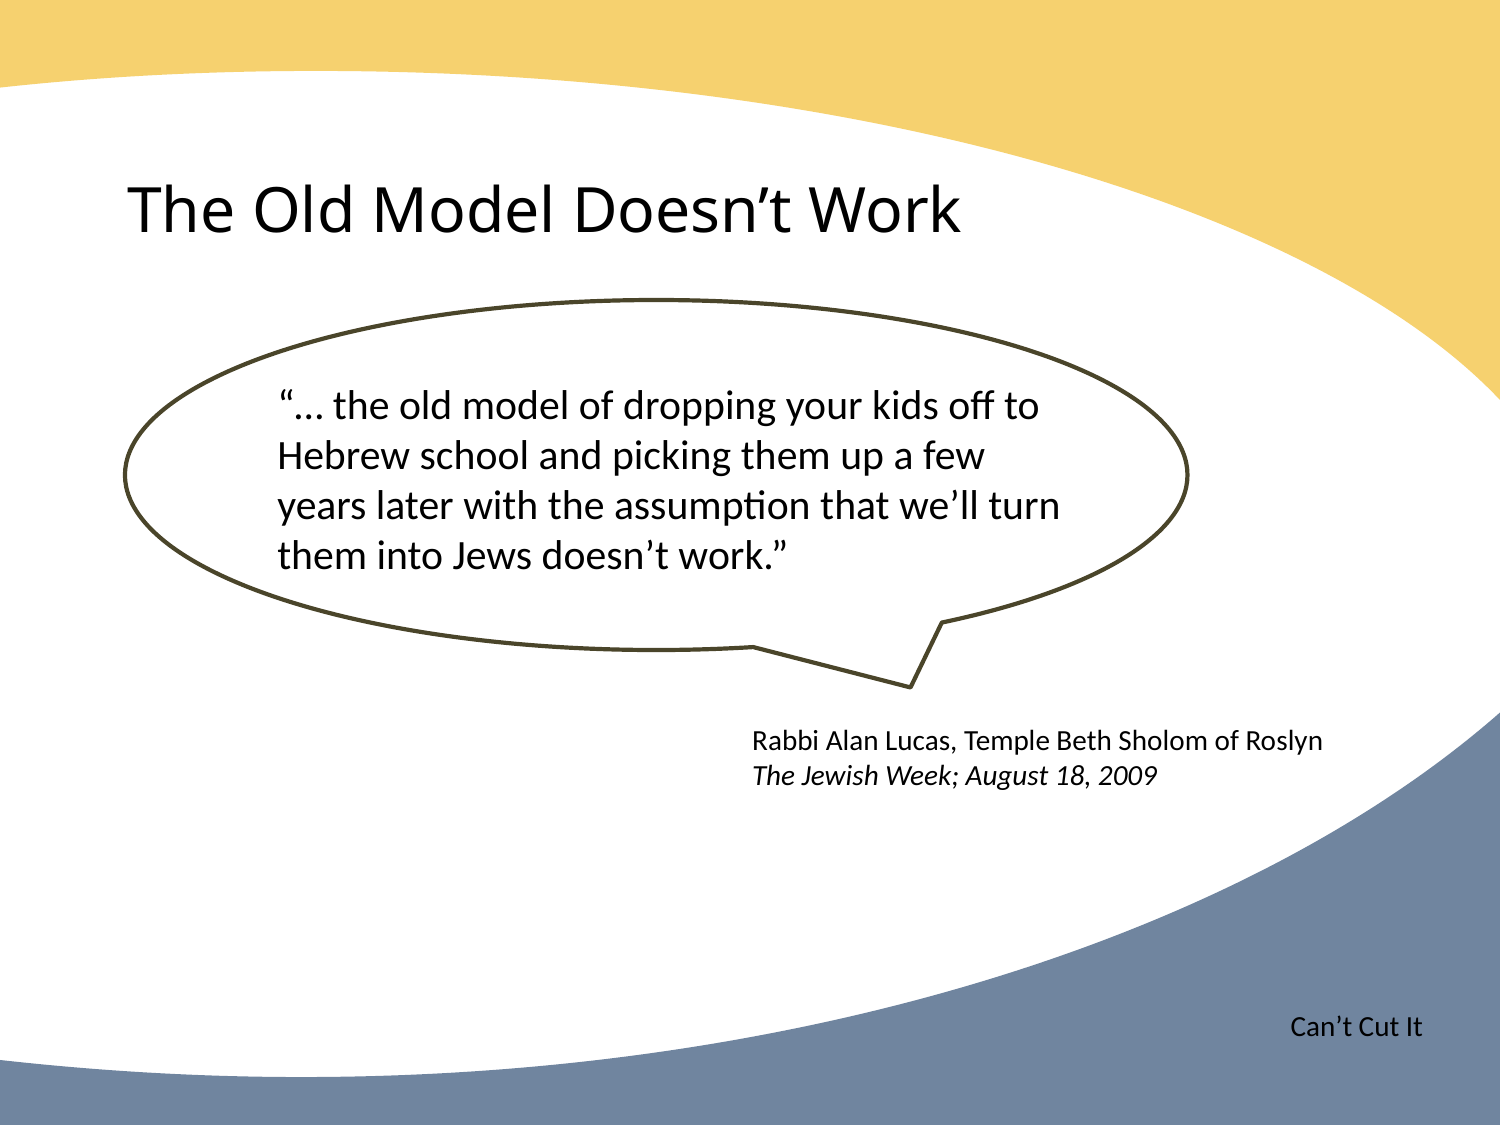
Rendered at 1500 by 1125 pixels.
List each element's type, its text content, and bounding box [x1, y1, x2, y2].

text_box Rabbi Alan Lucas, Temple Beth Sholom of Roslyn The Jewish Week; August 18, 2009 [737, 713, 1350, 799]
text_box [0, 712, 1500, 1125]
text_box Can’t Cut It [1137, 999, 1438, 1050]
text_box [0, 0, 1500, 400]
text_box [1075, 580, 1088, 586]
text_box The Old Model Doesn’t Work [112, 162, 1038, 253]
text_box [122, 297, 1190, 690]
